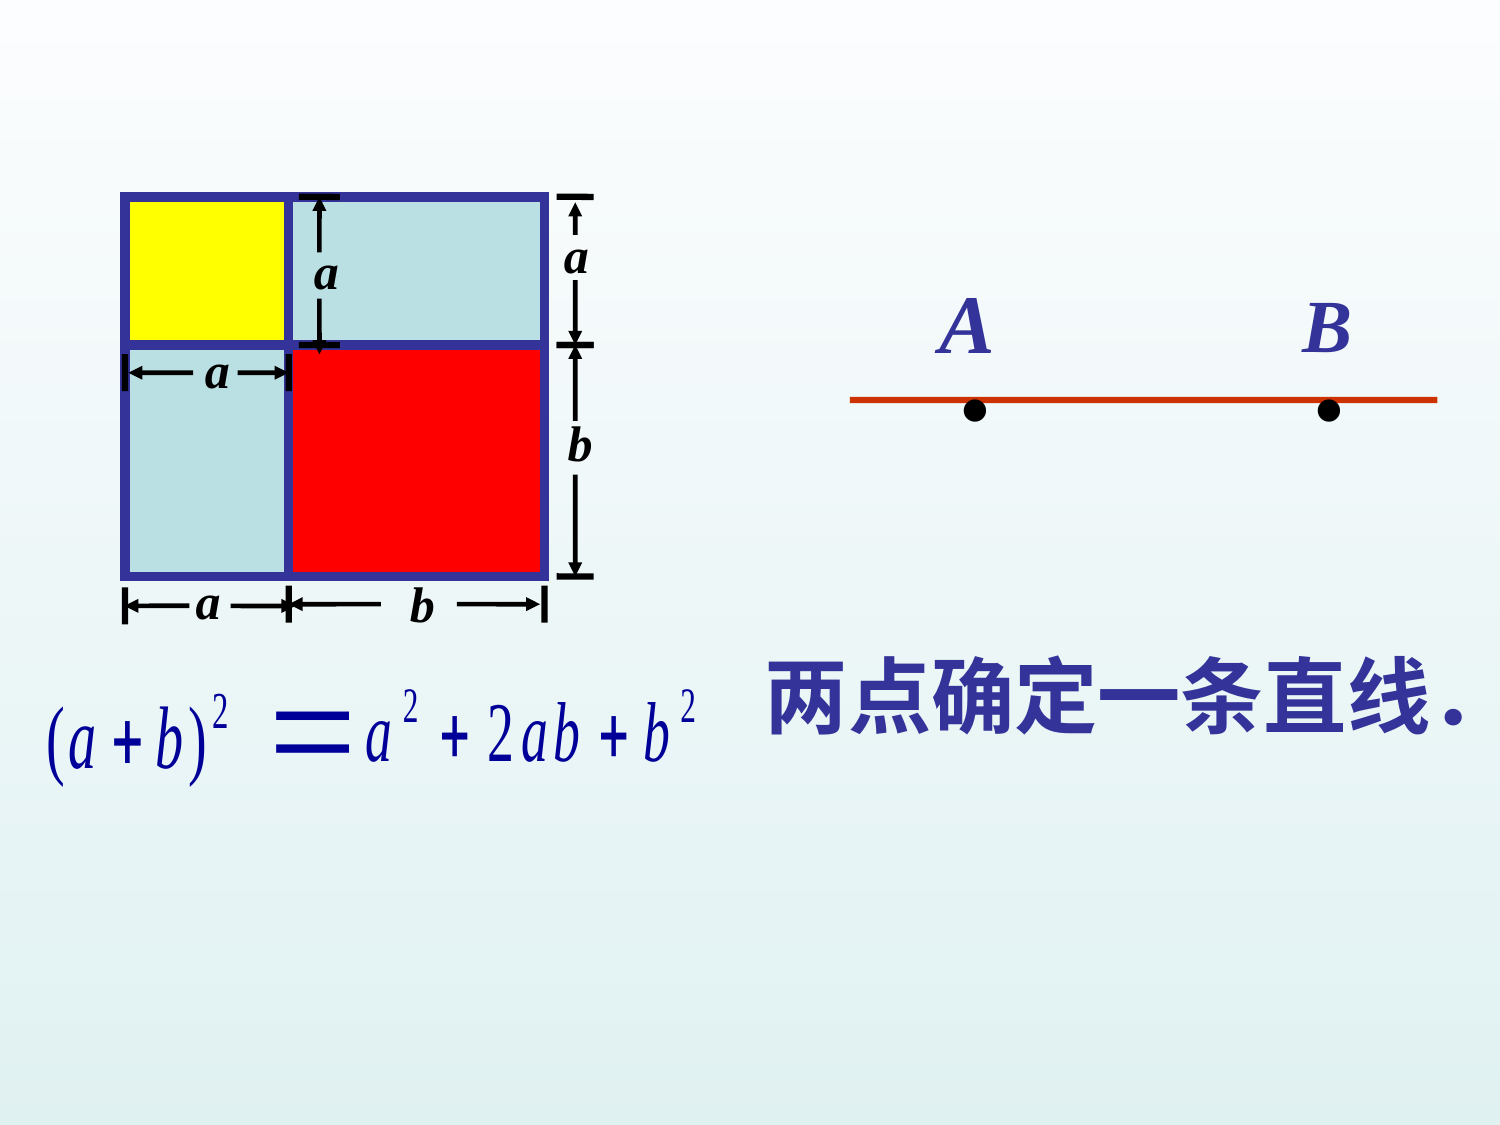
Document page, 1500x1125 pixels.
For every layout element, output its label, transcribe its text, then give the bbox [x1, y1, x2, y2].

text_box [124, 196, 609, 641]
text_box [37, 668, 707, 801]
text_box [924, 262, 1201, 492]
text_box 两点确定一条直线． [749, 636, 1500, 752]
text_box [1287, 269, 1368, 492]
